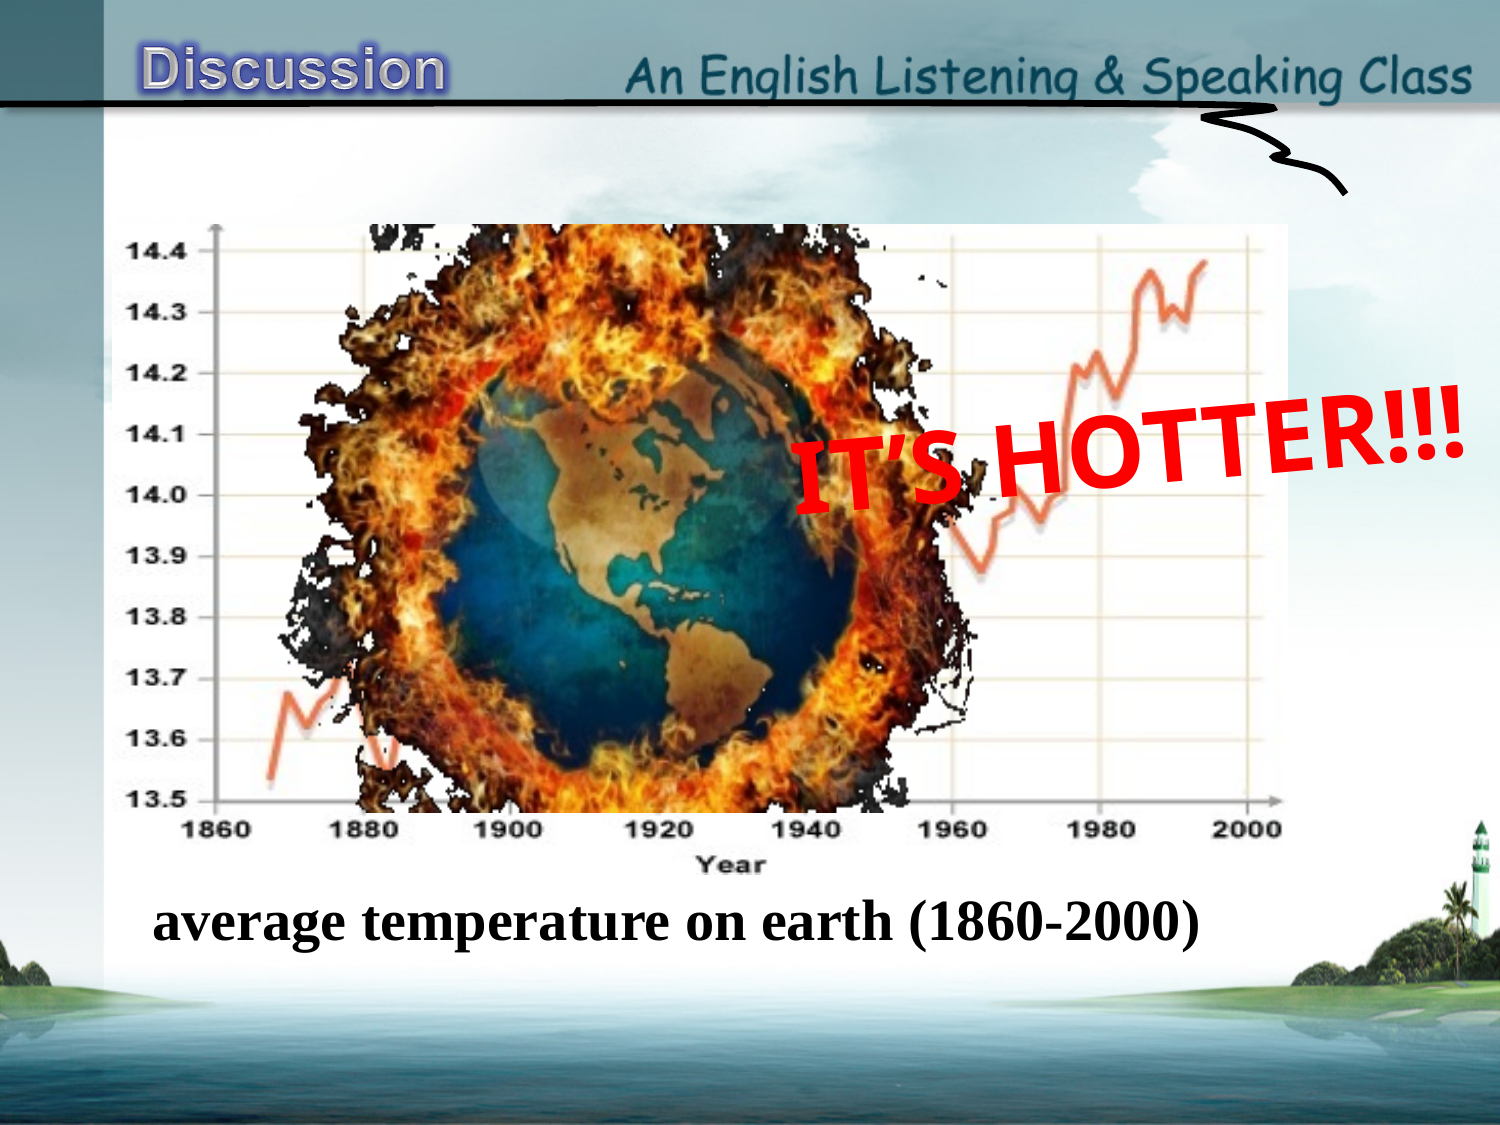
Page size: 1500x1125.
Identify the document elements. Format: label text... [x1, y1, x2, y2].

text_box [0, 103, 78, 110]
text_box IT’S HOTTER!!! [1291, 344, 1500, 499]
text_box [461, 135, 1346, 195]
text_box average temperature on earth (1860-2000) [137, 875, 1375, 960]
picture [0, 0, 1500, 1125]
